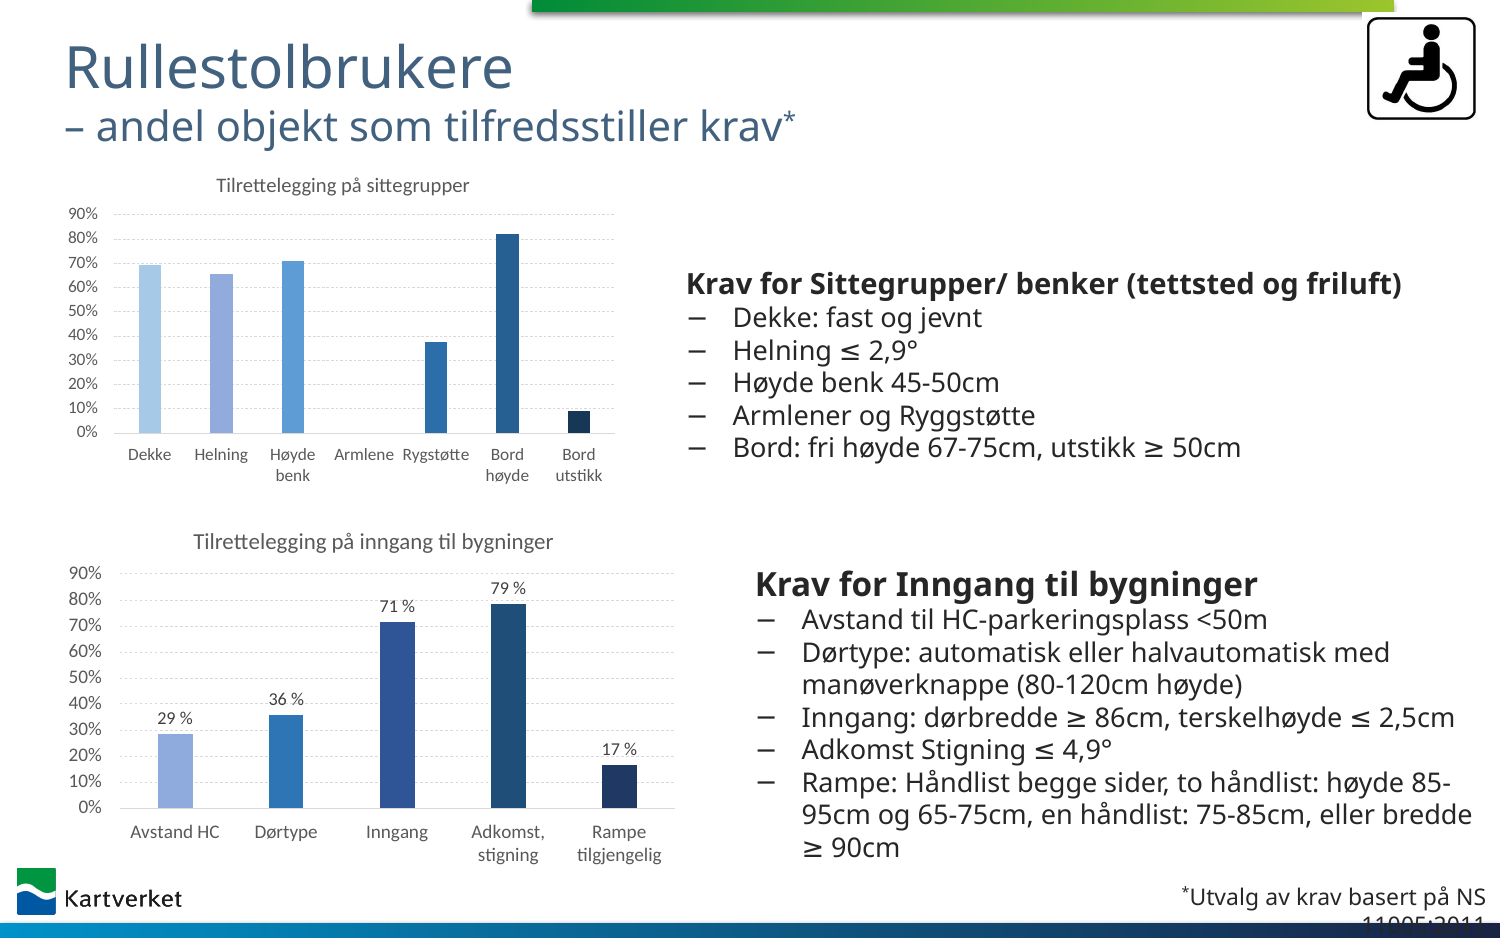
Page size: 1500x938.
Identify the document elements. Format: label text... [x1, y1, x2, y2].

text_box Krav for Sittegrupper/ benker (tettsted og friluft) Dekke: fast og jevnt Helning ≤ 2,9° Høyde benk 45-50cm Armlener og Ryggstøtte Bord: fri høyde 67-75cm, utstikk ≥ 50cm [670, 258, 1418, 471]
text_box Rullestolbrukere – andel objekt som tilfredsstiller krav* [49, 25, 1431, 158]
text_box Krav for Inngang til bygninger Avstand til HC-parkeringsplass <50m Dørtype: automatisk eller halvautomatisk med manøverknappe (80-120cm høyde) Inngang: dørbredde ≥ 86cm, terskelhøyde ≤ 2,5cm Adkomst Stigning ≤ 4,9° Rampe: Håndlist begge sider, to håndlist: høyde 85-95cm og 65-75cm, en håndlist: 75-85cm, eller bredde ≥ 90cm [740, 555, 1491, 870]
picture [62, 520, 686, 874]
text_box *Utvalg av krav basert på NS 11005:2011 [1068, 873, 1500, 938]
picture [1362, 12, 1481, 126]
picture [62, 166, 625, 492]
